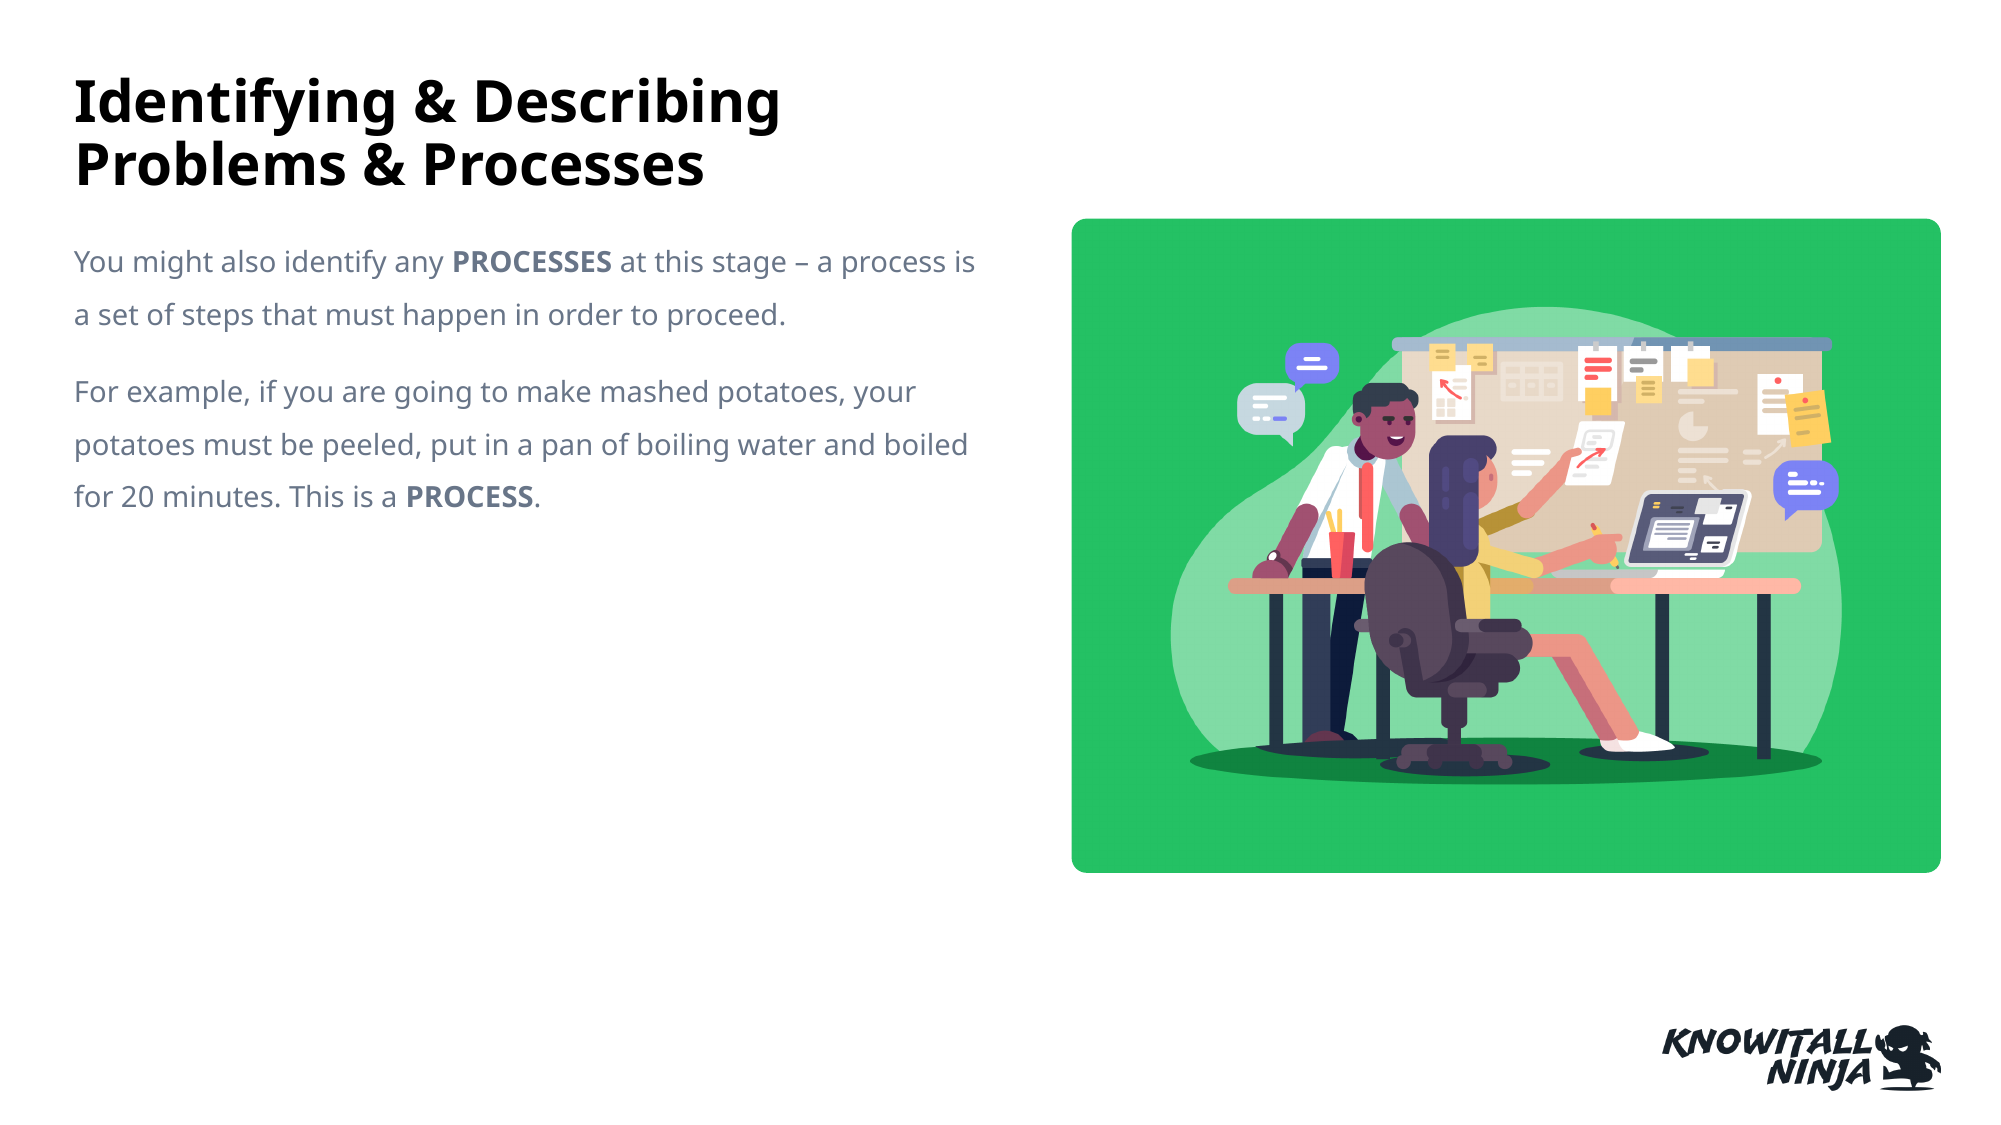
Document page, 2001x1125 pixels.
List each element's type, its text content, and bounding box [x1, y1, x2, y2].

picture [1662, 1025, 1941, 1091]
title Identifying & Describing Problems & Processes [59, 117, 1000, 206]
picture [1071, 218, 1942, 874]
list You might also identify any PROCESSES at this stage – a process is a set of steps that must happen in order to proceed. For example, if you are going to make mashed potatoes, your potatoes must be peeled, put in a pan of boiling water and boiled for 20 minutes. This is a PROCESS. [59, 218, 1000, 1091]
